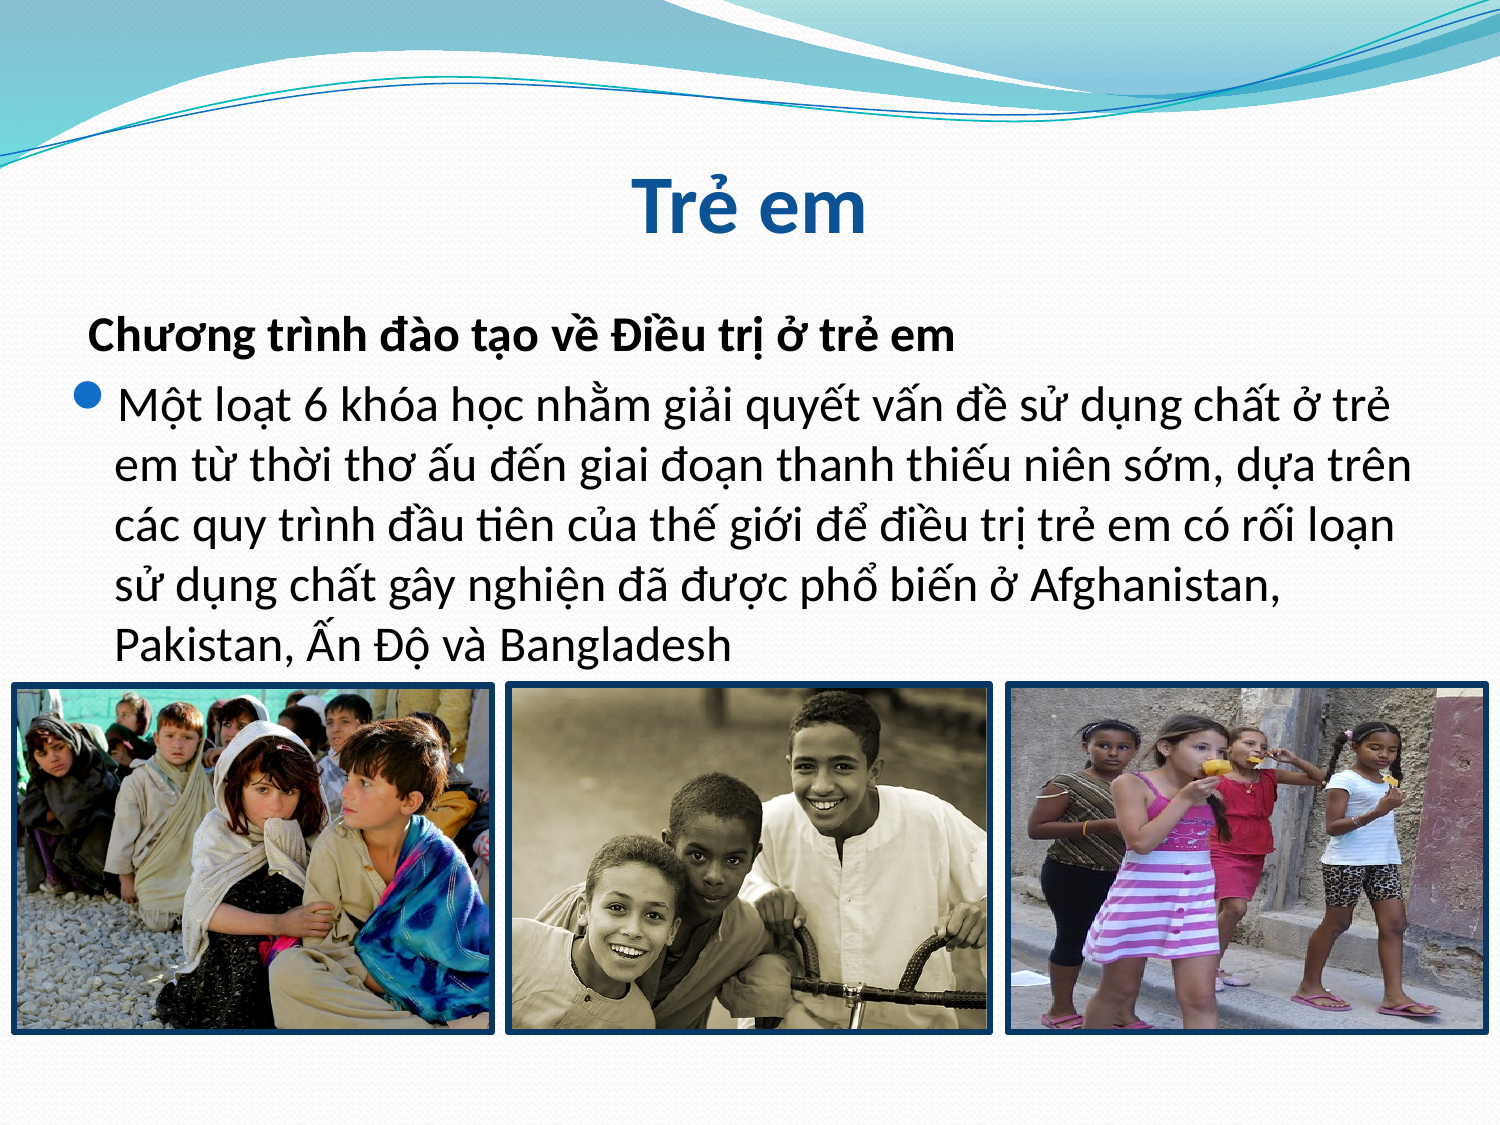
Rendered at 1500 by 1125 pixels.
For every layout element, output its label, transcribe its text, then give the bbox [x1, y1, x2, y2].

list Chương trình đào tạo về Điều trị ở trẻ em Một loạt 6 khóa học nhằm giải quyết vấn đề sử dụng chất ở trẻ em từ thời thơ ấu đến giai đoạn thanh thiếu niên sớm, dựa trên các quy trình đầu tiên của thế giới để điều trị trẻ em có rối loạn sử dụng chất gây nghiện đã được phổ biến ở Afghanistan, Pakistan, Ấn Độ và Bangladesh [55, 293, 1443, 1082]
title Trẻ em [0, 62, 1500, 250]
picture [511, 687, 987, 1030]
picture [1010, 687, 1484, 1030]
picture [16, 688, 490, 1030]
